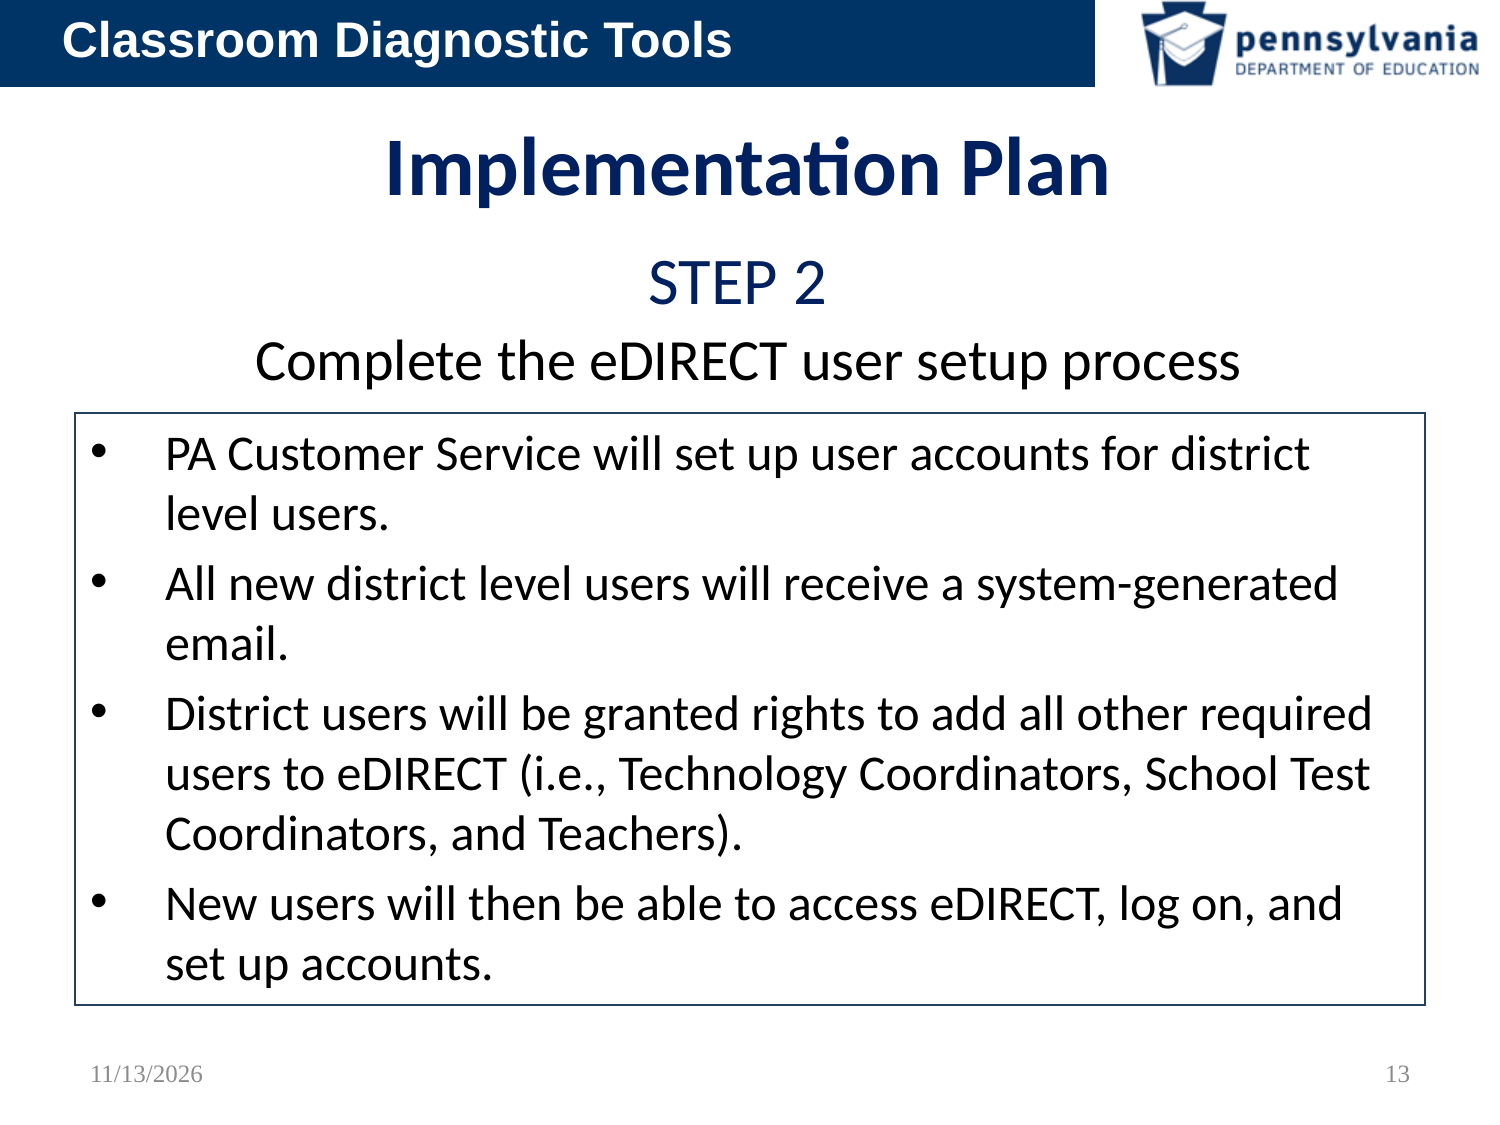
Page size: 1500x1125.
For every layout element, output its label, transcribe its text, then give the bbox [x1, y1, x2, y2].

title Implementation Plan STEP 2 Complete the eDIRECT user setup process [73, 146, 1424, 359]
slide_number 13 [1074, 1042, 1425, 1103]
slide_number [75, 1042, 425, 1103]
picture [1134, 0, 1485, 90]
list PA Customer Service will set up user accounts for district level users. All new district level users will receive a system-generated email. District users will be granted rights to add all other required users to eDIRECT (i.e., Technology Coordinators, School Test Coordinators, and Teachers). New users will then be able to access eDIRECT, log on, and set up accounts. [74, 412, 1426, 1006]
